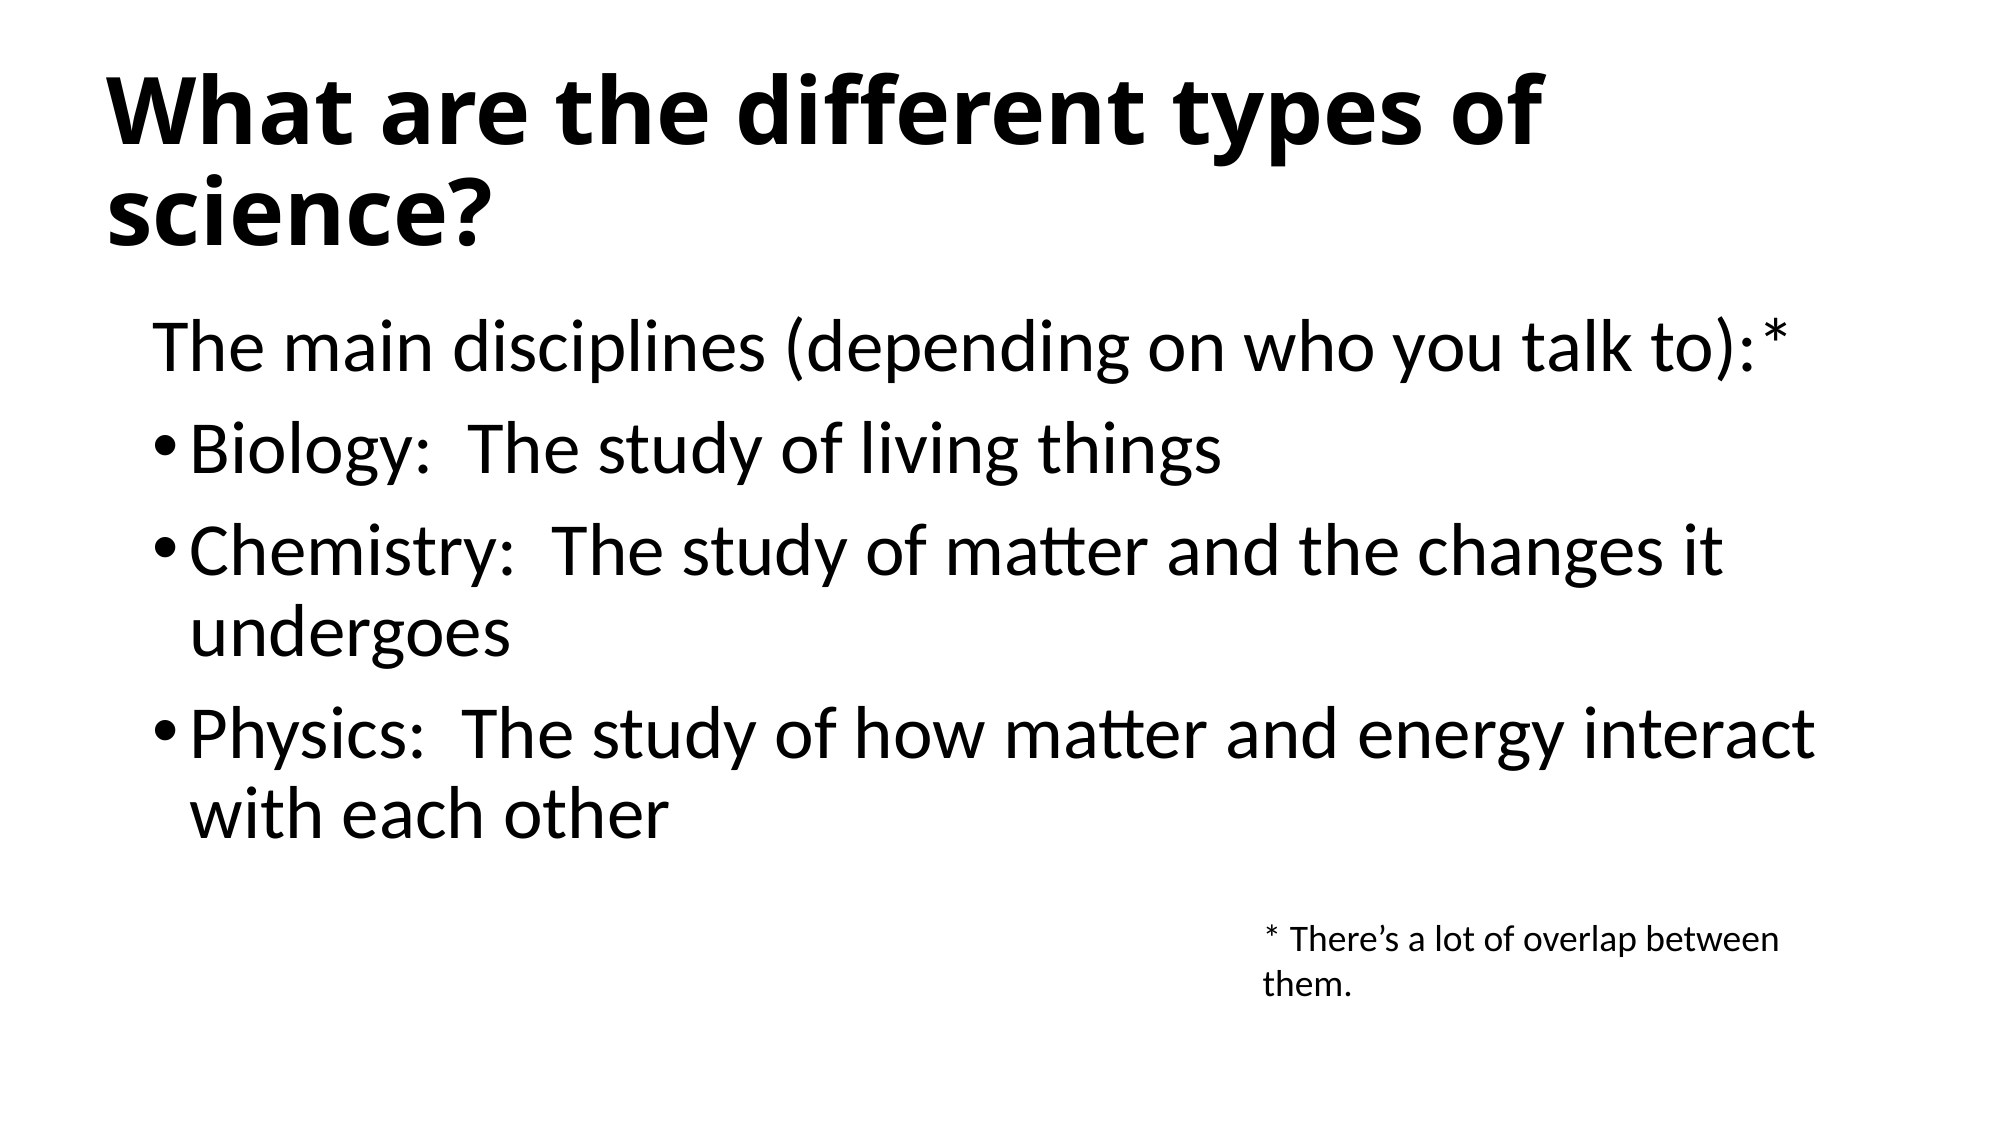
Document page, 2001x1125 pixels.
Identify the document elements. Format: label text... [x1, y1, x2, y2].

title What are the different types of science? [91, 55, 1817, 274]
text_box * There’s a lot of overlap between them. [1247, 906, 1817, 1011]
list The main disciplines (depending on who you talk to):* Biology: The study of living things Chemistry: The study of matter and the changes it undergoes Physics: The study of how matter and energy interact with each other [137, 299, 1863, 894]
